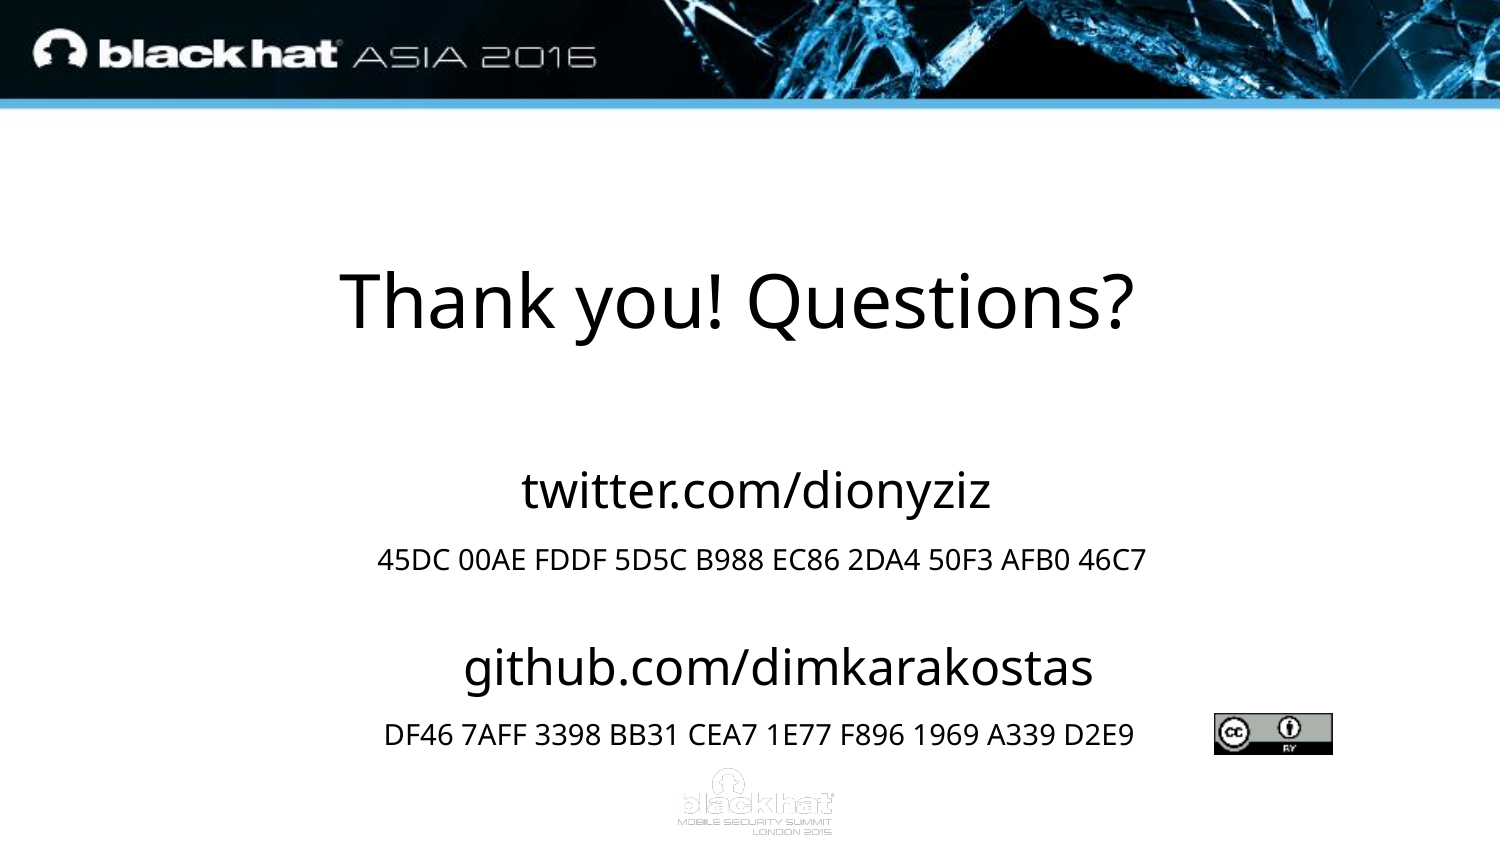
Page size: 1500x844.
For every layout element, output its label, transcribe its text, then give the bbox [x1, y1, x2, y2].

text_box twitter.com/dionyziz [24, 450, 1450, 526]
text_box github.com/dimkarakostas [46, 628, 1472, 703]
picture [0, 0, 1500, 844]
text_box Thank you! Questions? [31, 245, 1444, 351]
text_box DF46 7AFF 3398 BB31 CEA7 1E77 F896 1969 A339 D2E9 [46, 708, 1472, 759]
text_box 45DC 00AE FDDF 5D5C B988 EC86 2DA4 50F3 AFB0 46C7 [49, 534, 1475, 584]
